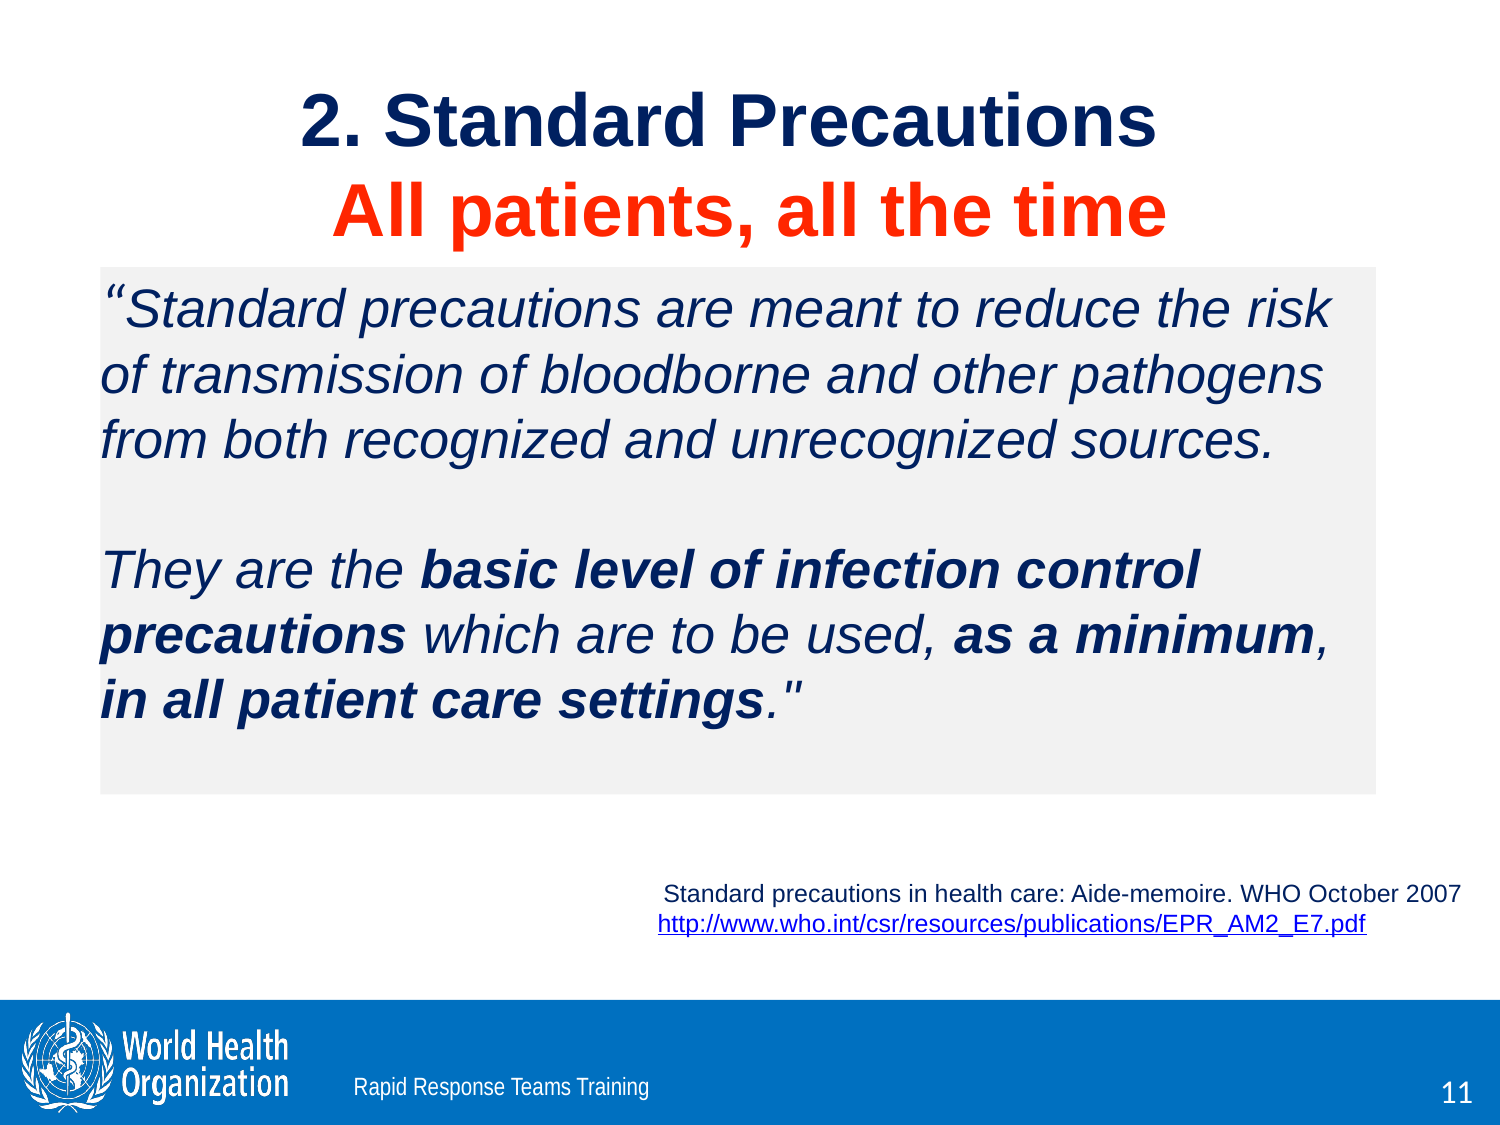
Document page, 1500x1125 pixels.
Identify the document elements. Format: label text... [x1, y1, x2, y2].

text_box “Standard precautions are meant to reduce the risk of transmission of bloodborne and other pathogens from both recognized and unrecognized sources. They are the basic level of infection control precautions which are to be used, as a minimum, in all patient care settings." [100, 267, 1376, 795]
picture [21, 1012, 288, 1113]
text_box Standard precautions in health care: Aide-memoire. WHO October 2007 http://www.who.int/csr/resources/publications/EPR_AM2_E7.pdf. [657, 877, 1463, 938]
title 2. Standard Precautions All patients, all the time [64, 67, 1415, 256]
